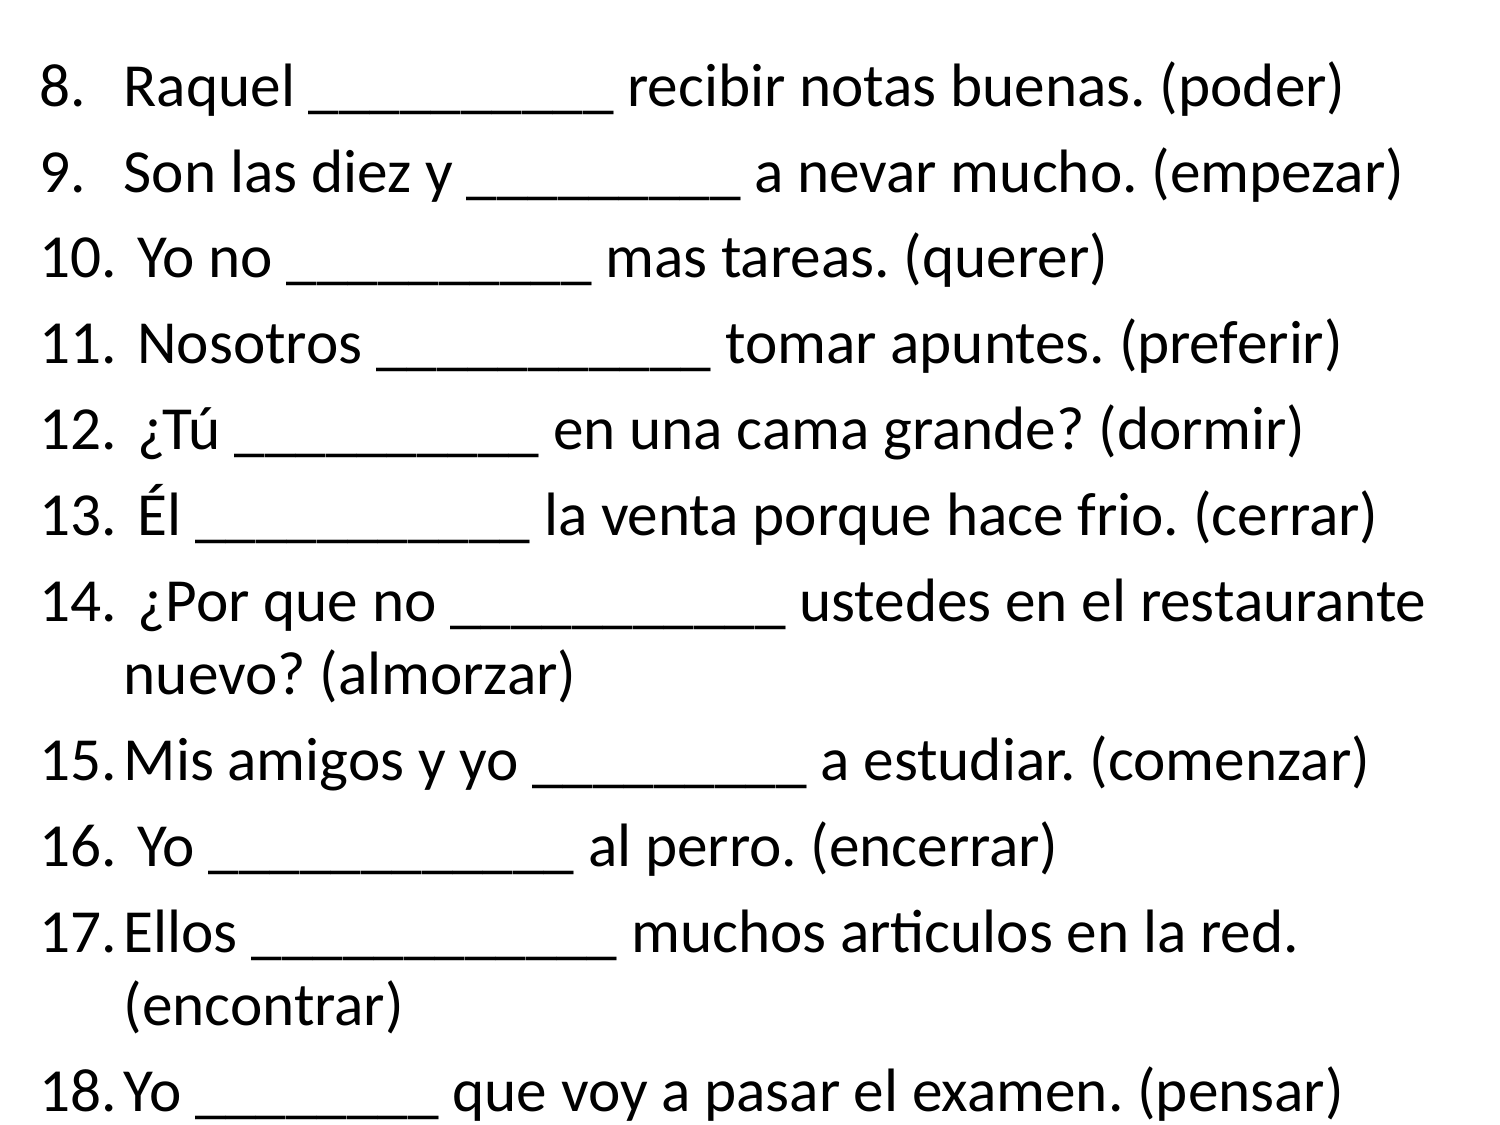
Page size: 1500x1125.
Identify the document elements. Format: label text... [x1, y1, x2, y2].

list Raquel __________ recibir notas buenas. (poder) Son las diez y _________ a nevar mucho. (empezar) Yo no __________ mas tareas. (querer) Nosotros ___________ tomar apuntes. (preferir) ¿Tú __________ en una cama grande? (dormir) Él ___________ la venta porque hace frio. (cerrar) ¿Por que no ___________ ustedes en el restaurante nuevo? (almorzar) Mis amigos y yo _________ a estudiar. (comenzar) Yo ____________ al perro. (encerrar) Ellos ____________ muchos articulos en la red. (encontrar) Yo ________ que voy a pasar el examen. (pensar) [24, 37, 1488, 1125]
